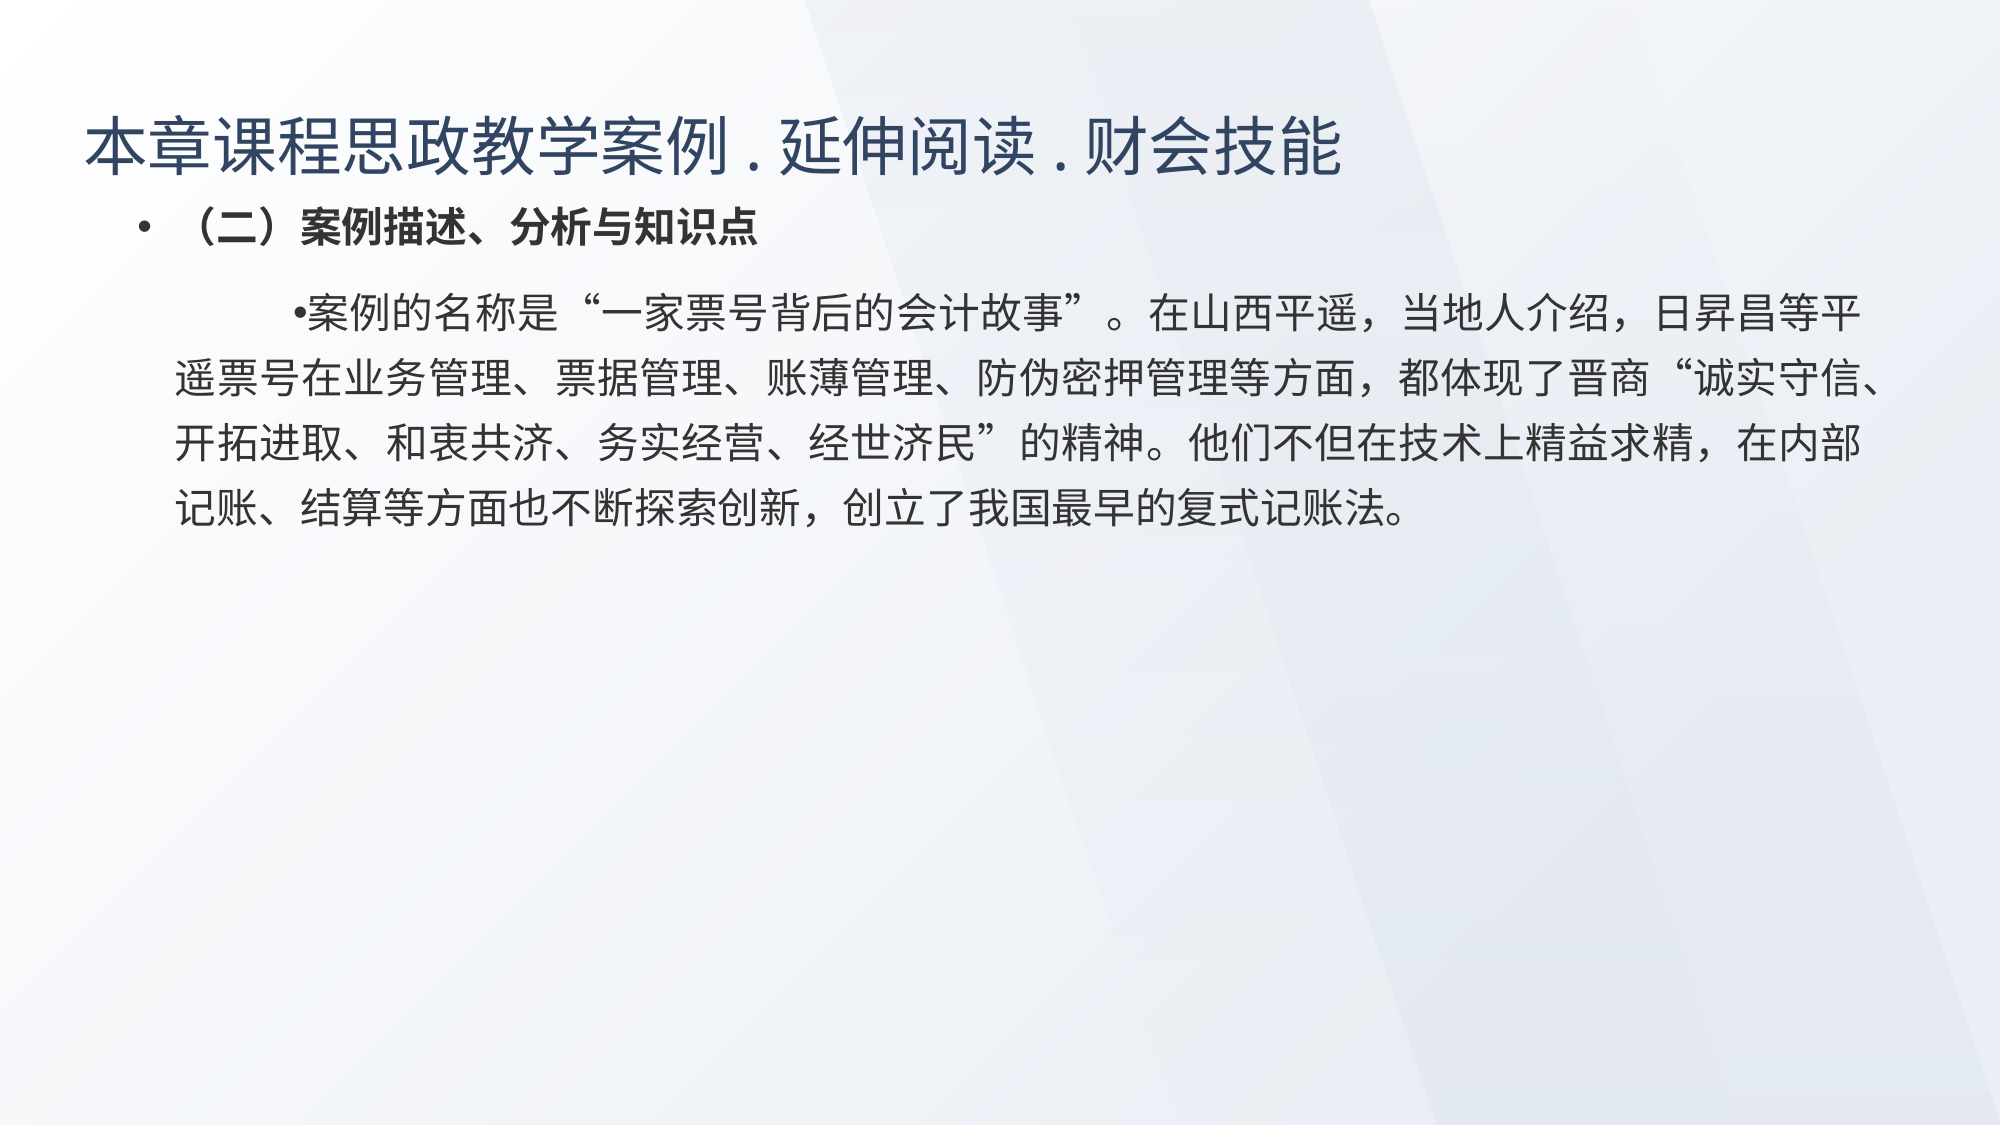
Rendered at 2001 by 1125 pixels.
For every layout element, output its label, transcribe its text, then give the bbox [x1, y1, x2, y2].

list （二）案例描述、分析与知识点 案例的名称是“一家票号背后的会计故事”。在山西平遥，当地人介绍，日昇昌等平遥票号在业务管理、票据管理、账薄管理、防伪密押管理等方面，都体现了晋商“诚实守信、开拓进取、和衷共济、务实经营、经世济民”的精神。他们不但在技术上精益求精，在内部记账、结算等方面也不断探索创新，创立了我国最早的复式记账法。 [137, 185, 1863, 1078]
title 本章课程思政教学案例.延伸阅读.财会技能 [83, 100, 1361, 184]
